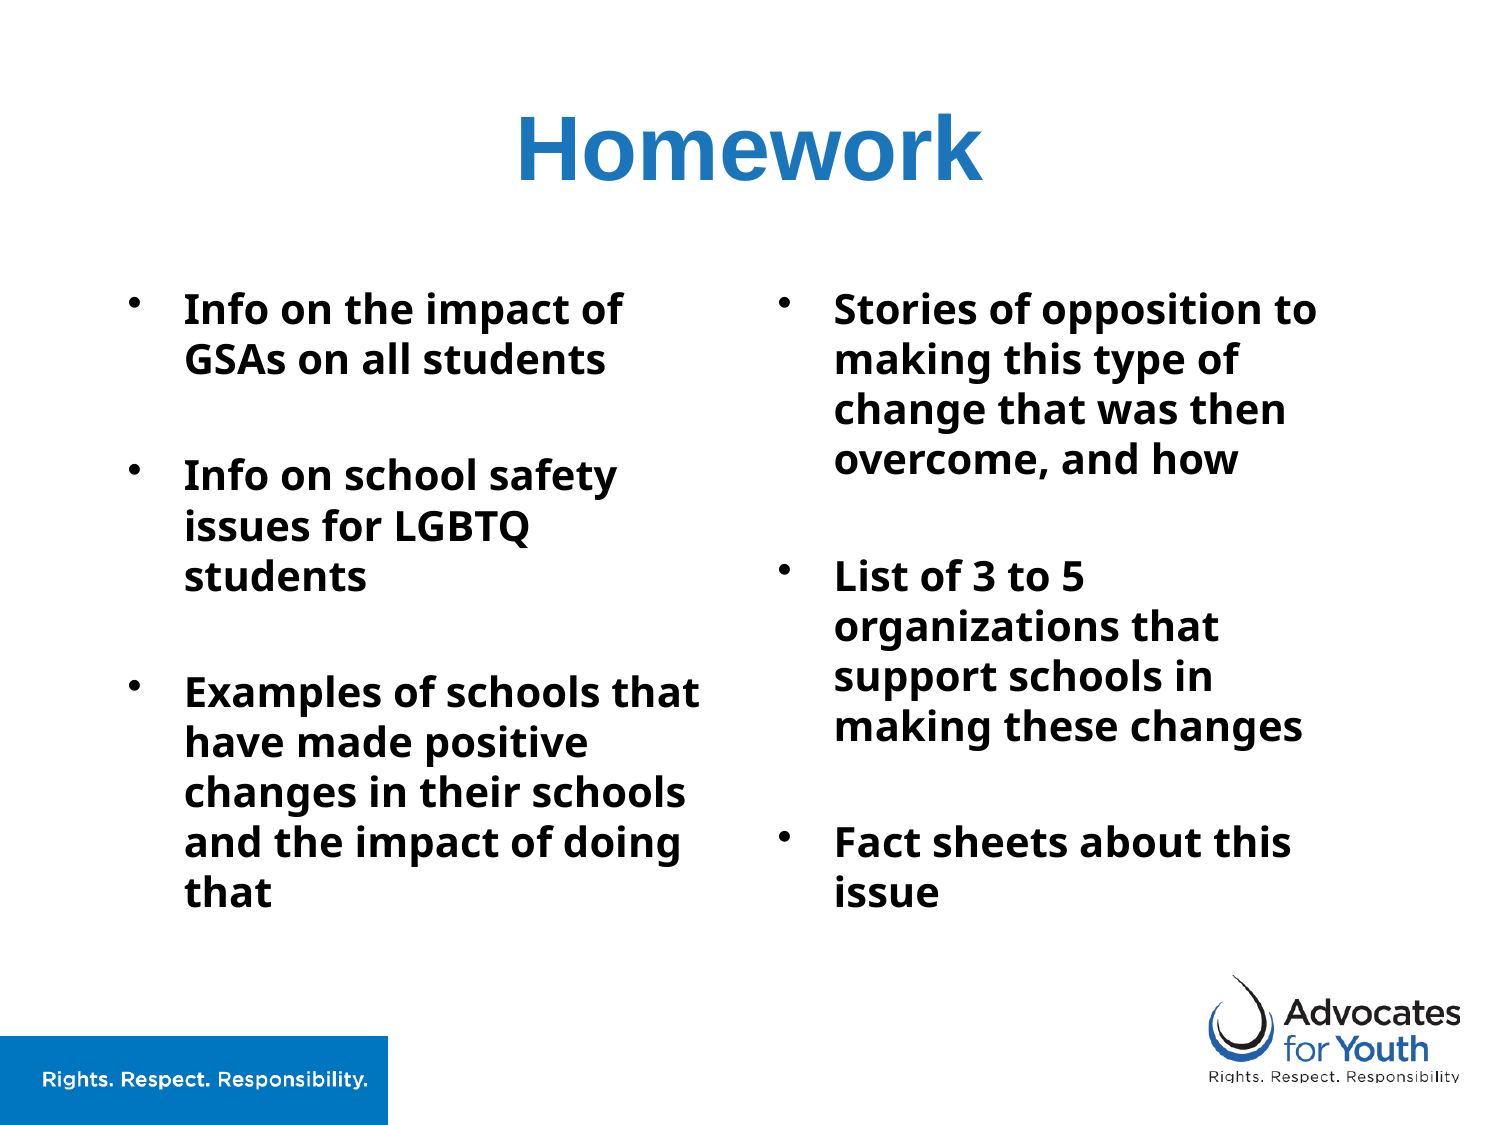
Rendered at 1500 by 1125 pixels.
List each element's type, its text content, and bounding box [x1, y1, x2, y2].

title Homework [112, 50, 1388, 238]
list Stories of opposition to making this type of change that was then overcome, and how List of 3 to 5 organizations that support schools in making these changes Fact sheets about this issue [762, 275, 1388, 950]
picture [1208, 974, 1461, 1083]
picture [0, 1036, 388, 1125]
list Info on the impact of GSAs on all students Info on school safety issues for LGBTQ students Examples of schools that have made positive changes in their schools and the impact of doing that [112, 275, 738, 950]
